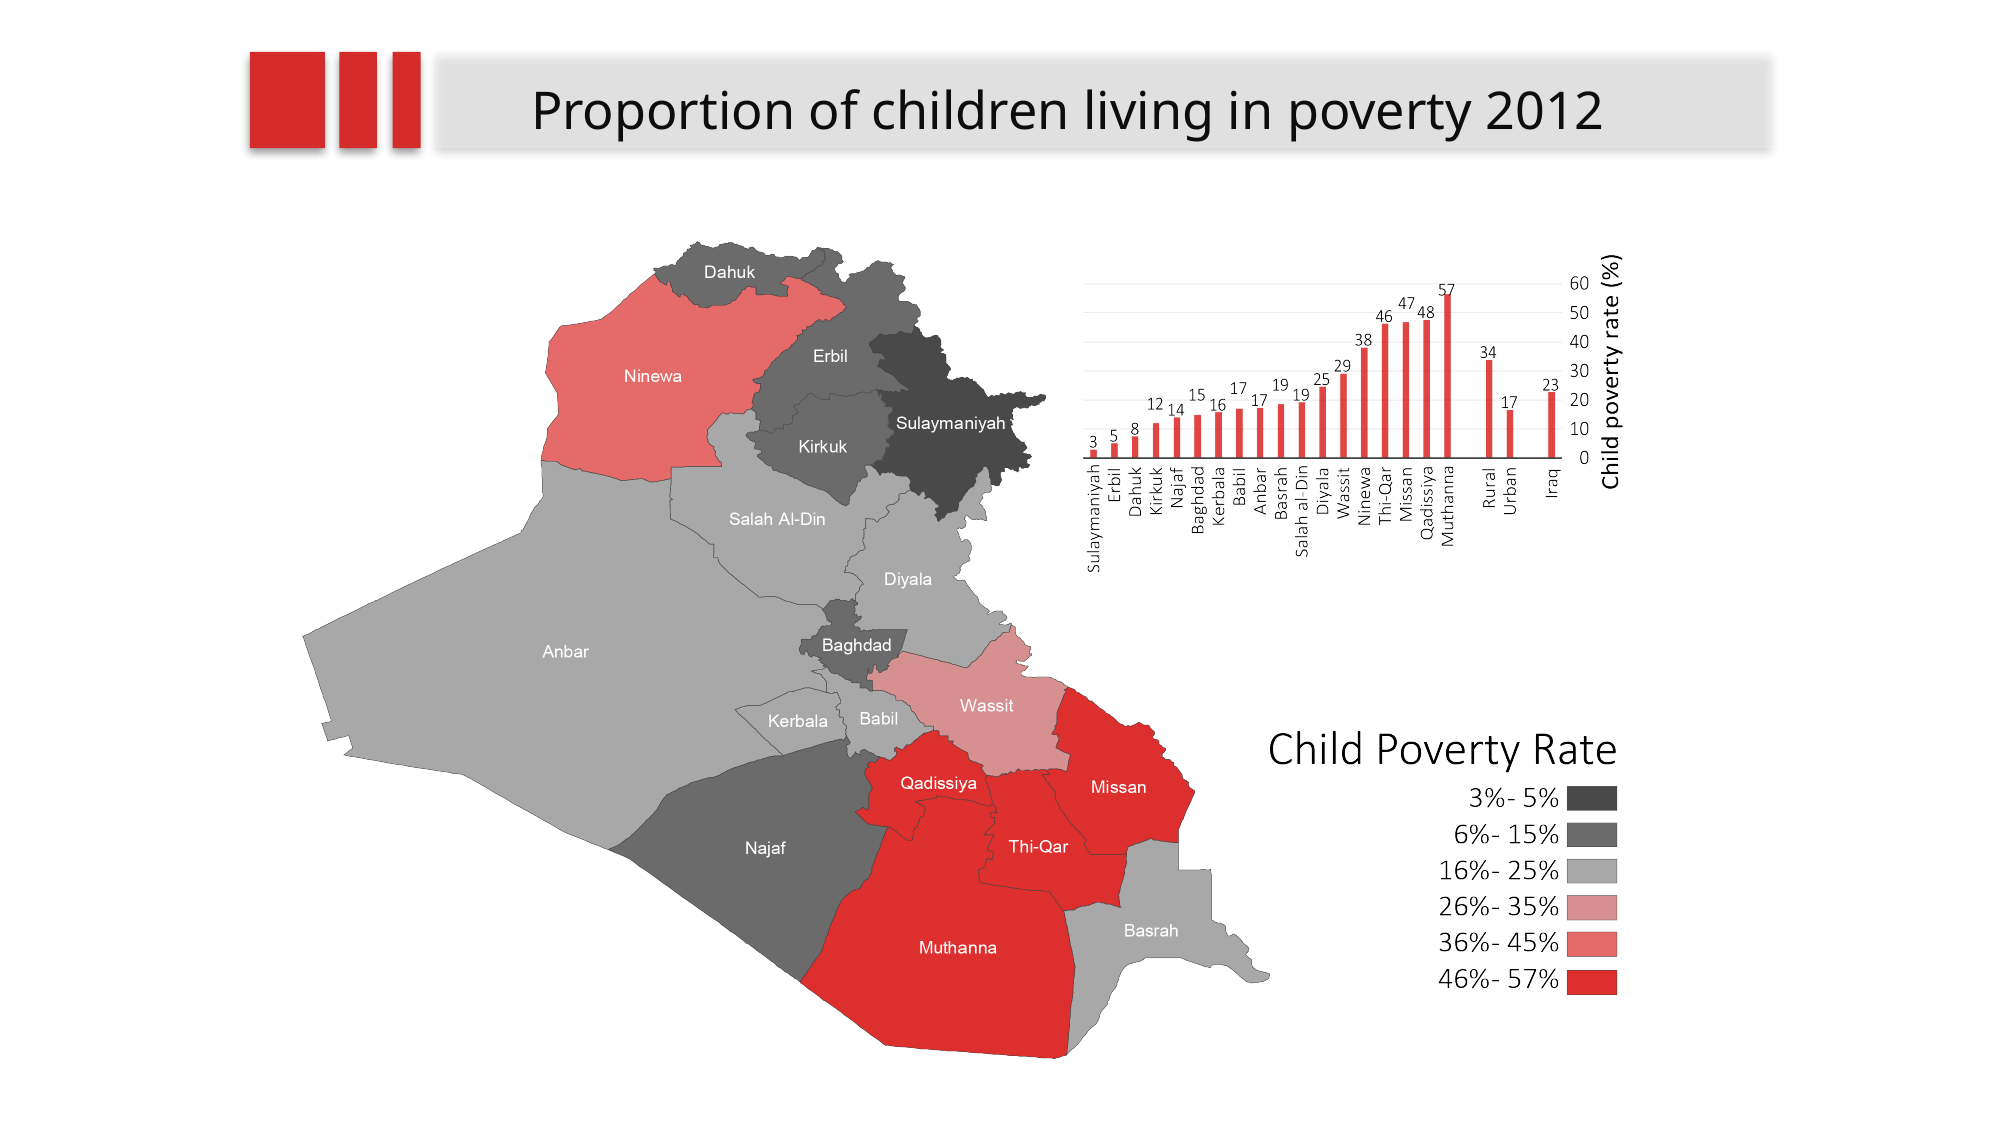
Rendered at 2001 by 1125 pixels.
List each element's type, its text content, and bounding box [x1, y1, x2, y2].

text_box [435, 51, 1773, 149]
text_box [338, 51, 378, 149]
text_box Proportion of children living in poverty 2012 [436, 69, 1701, 147]
text_box [249, 51, 326, 149]
picture [302, 241, 1626, 1059]
text_box [392, 51, 422, 149]
